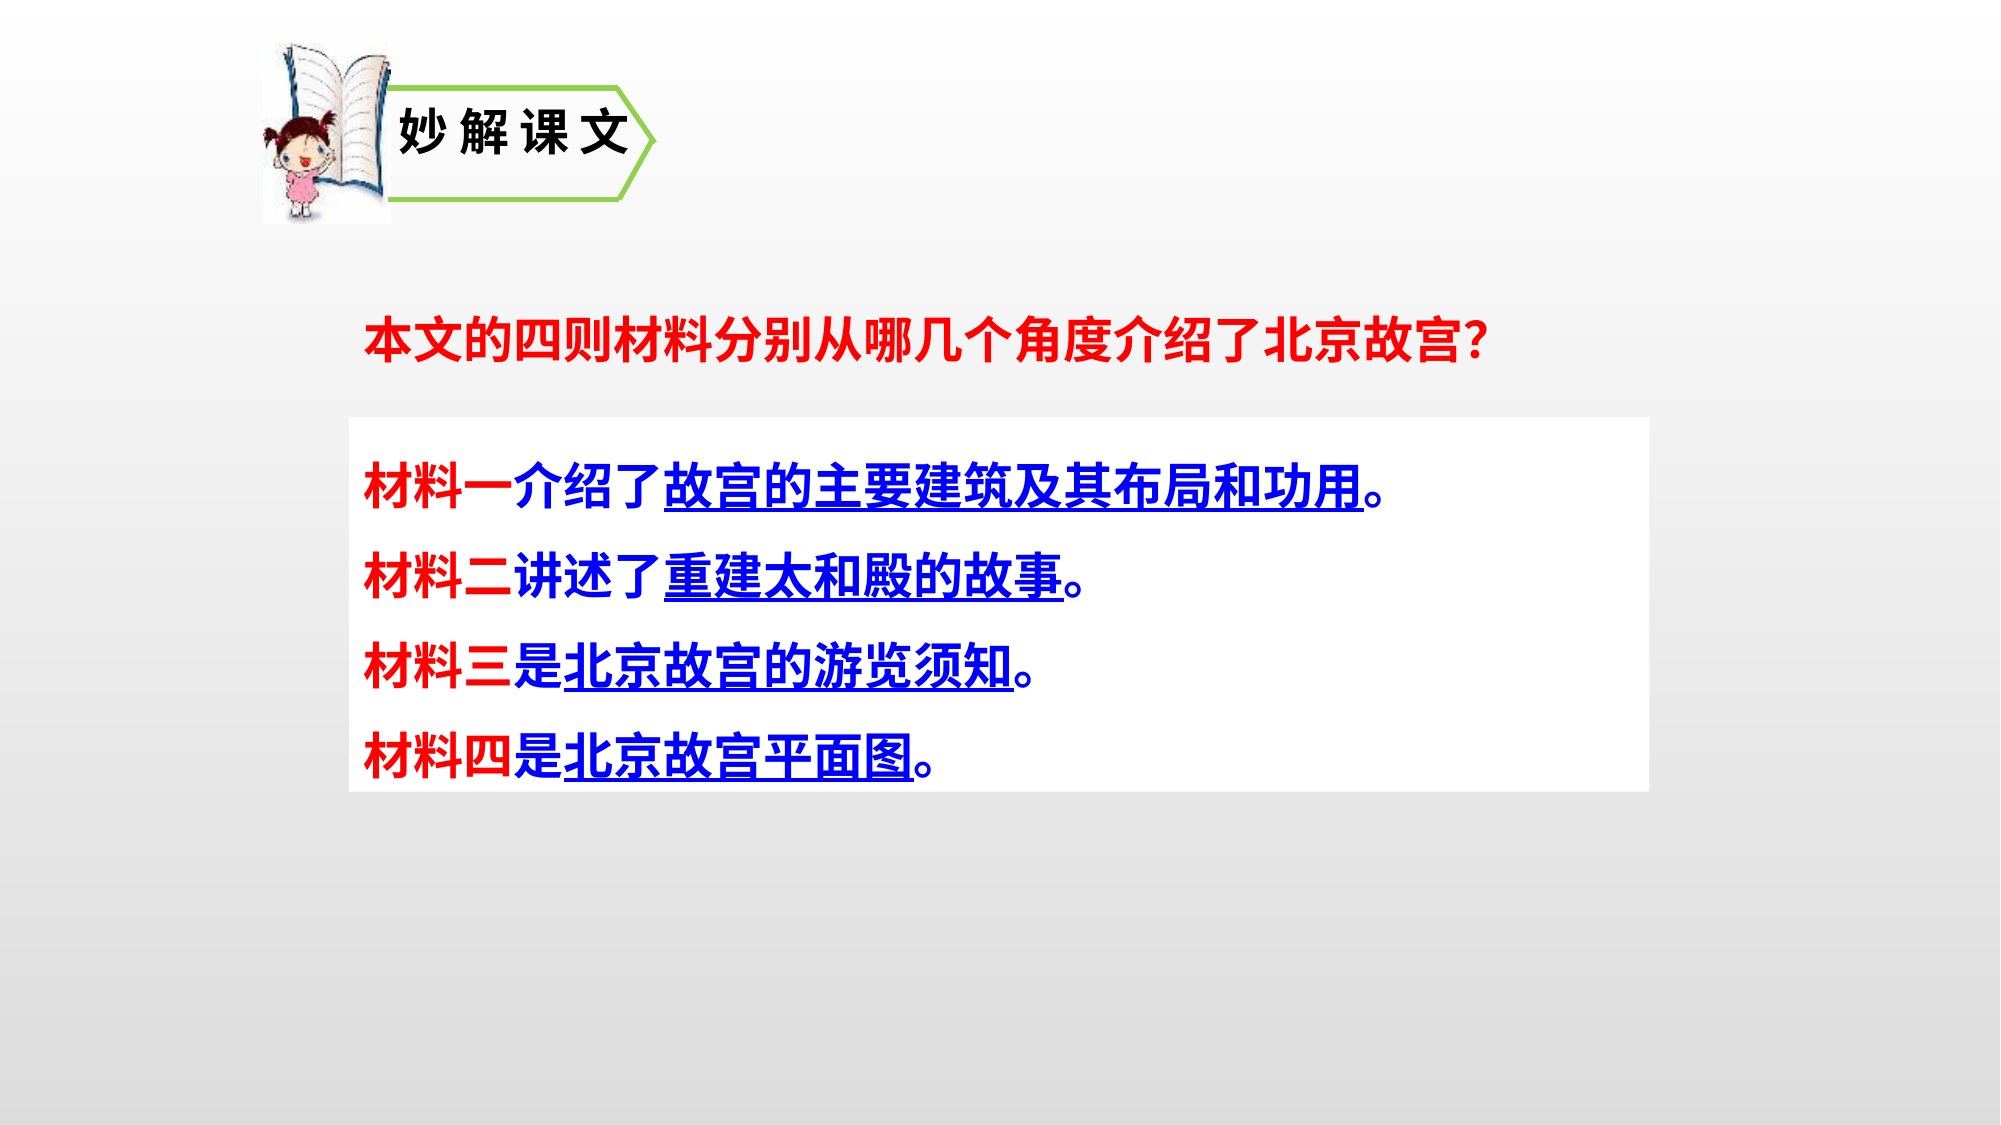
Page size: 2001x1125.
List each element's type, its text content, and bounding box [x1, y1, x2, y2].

text_box 本文的四则材料分别从哪几个角度介绍了北京故宫？ [348, 282, 1621, 376]
text_box 材料一介绍了故宫的主要建筑及其布局和功用。 材料二讲述了重建太和殿的故事。 材料三是北京故宫的游览须知。 材料四是北京故宫平面图。 [348, 416, 1650, 792]
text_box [263, 43, 661, 224]
